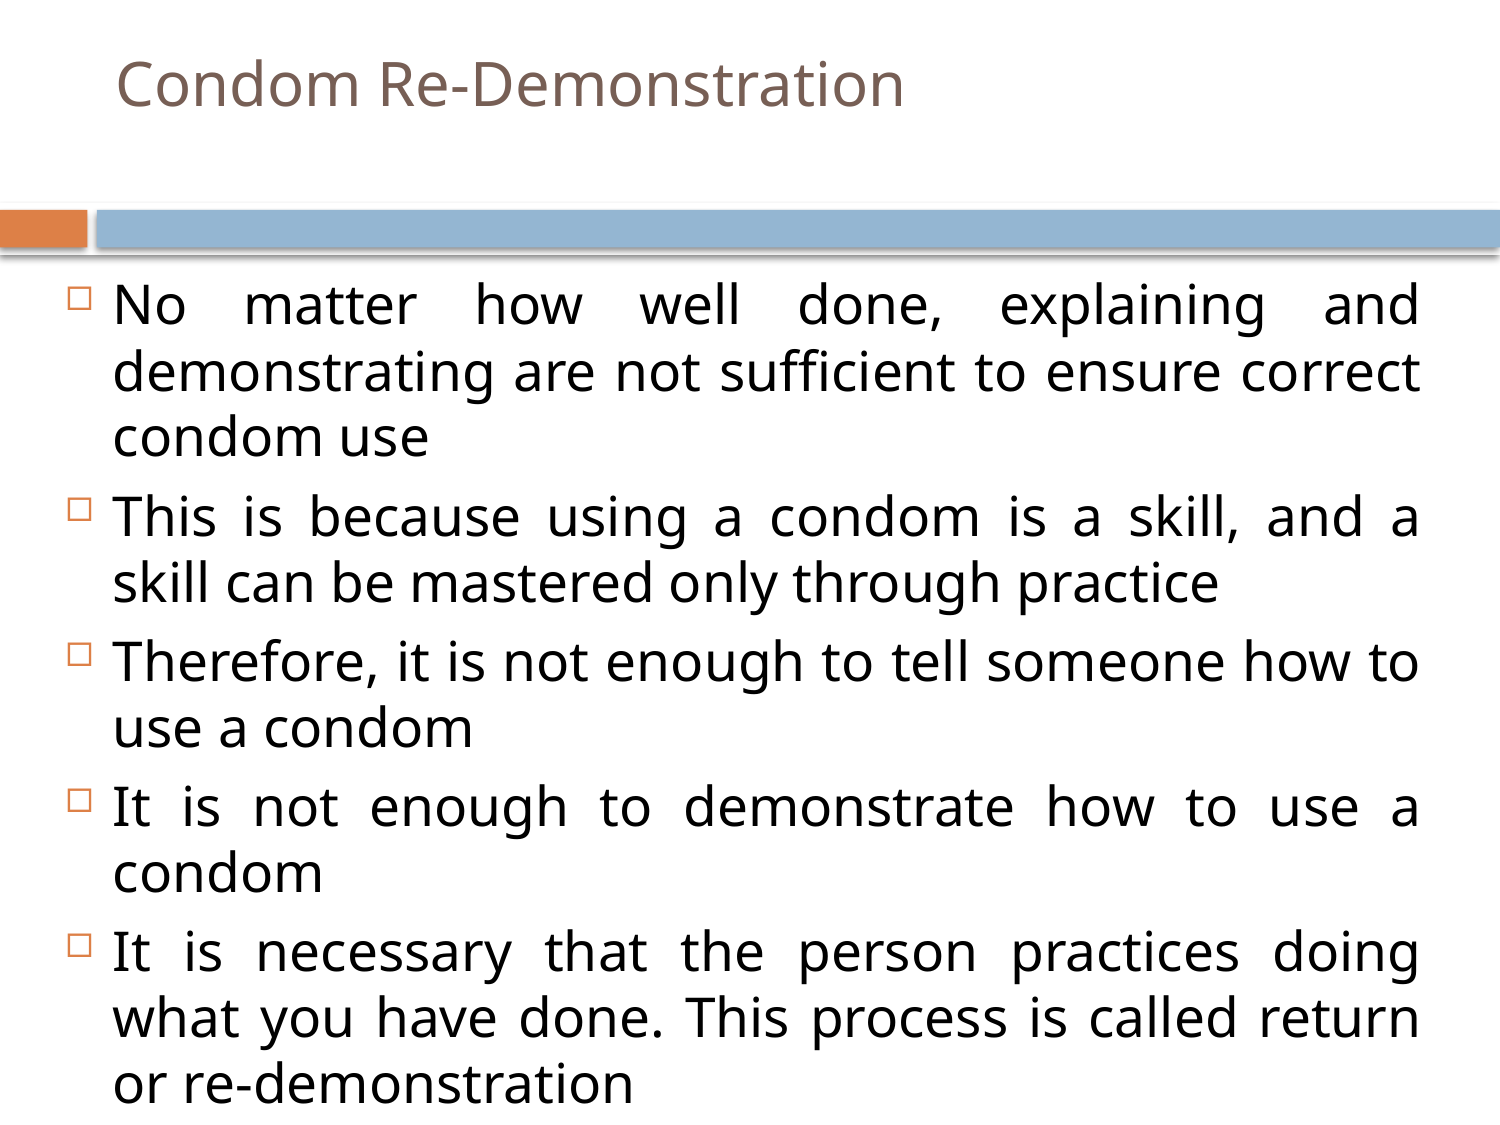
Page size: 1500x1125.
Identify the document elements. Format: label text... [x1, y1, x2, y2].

list No matter how well done, explaining and demonstrating are not sufficient to ensure correct condom use This is because using a condom is a skill, and a skill can be mastered only through practice Therefore, it is not enough to tell someone how to use a condom It is not enough to demonstrate how to use a condom It is necessary that the person practices doing what you have done. This process is called return or re-demonstration [49, 262, 1439, 1125]
title Condom Re-Demonstration [100, 37, 1439, 201]
